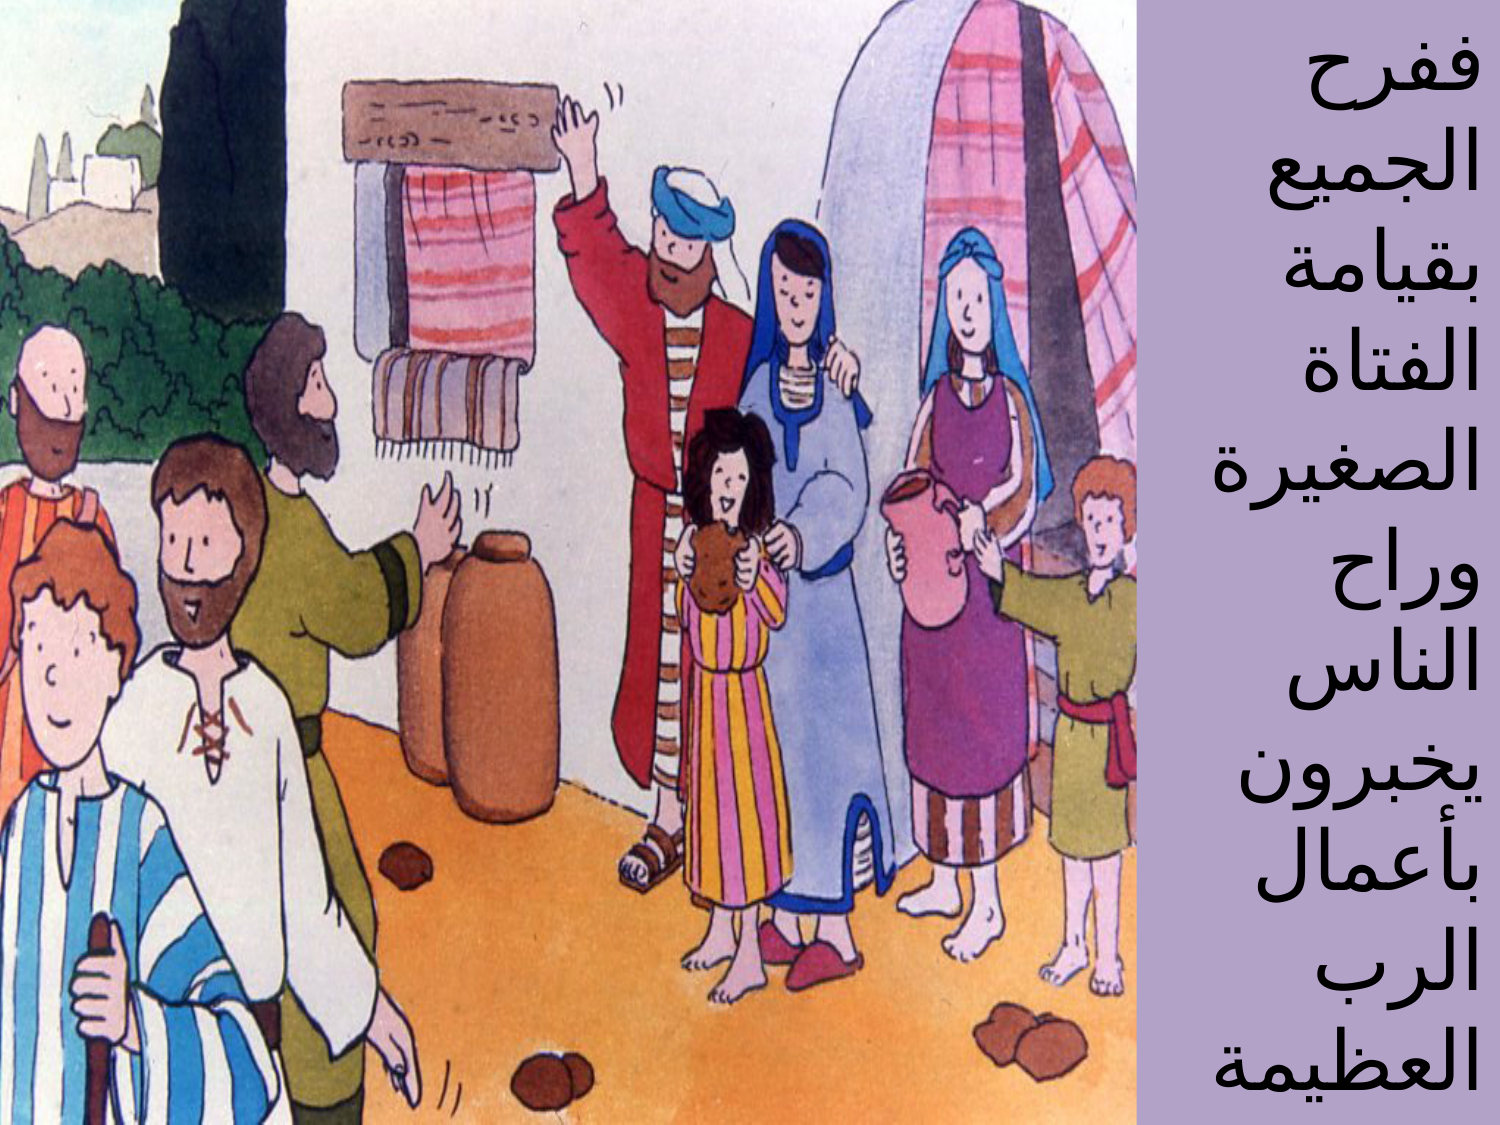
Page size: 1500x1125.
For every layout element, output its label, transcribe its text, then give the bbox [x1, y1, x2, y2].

text_box ففرح الجميع بقيامة الفتاة الصغيرة وراح الناس يخبرون بأعمال الرب العظيمة ويمجدونه [1138, 0, 1500, 1125]
picture [0, 0, 1137, 1125]
